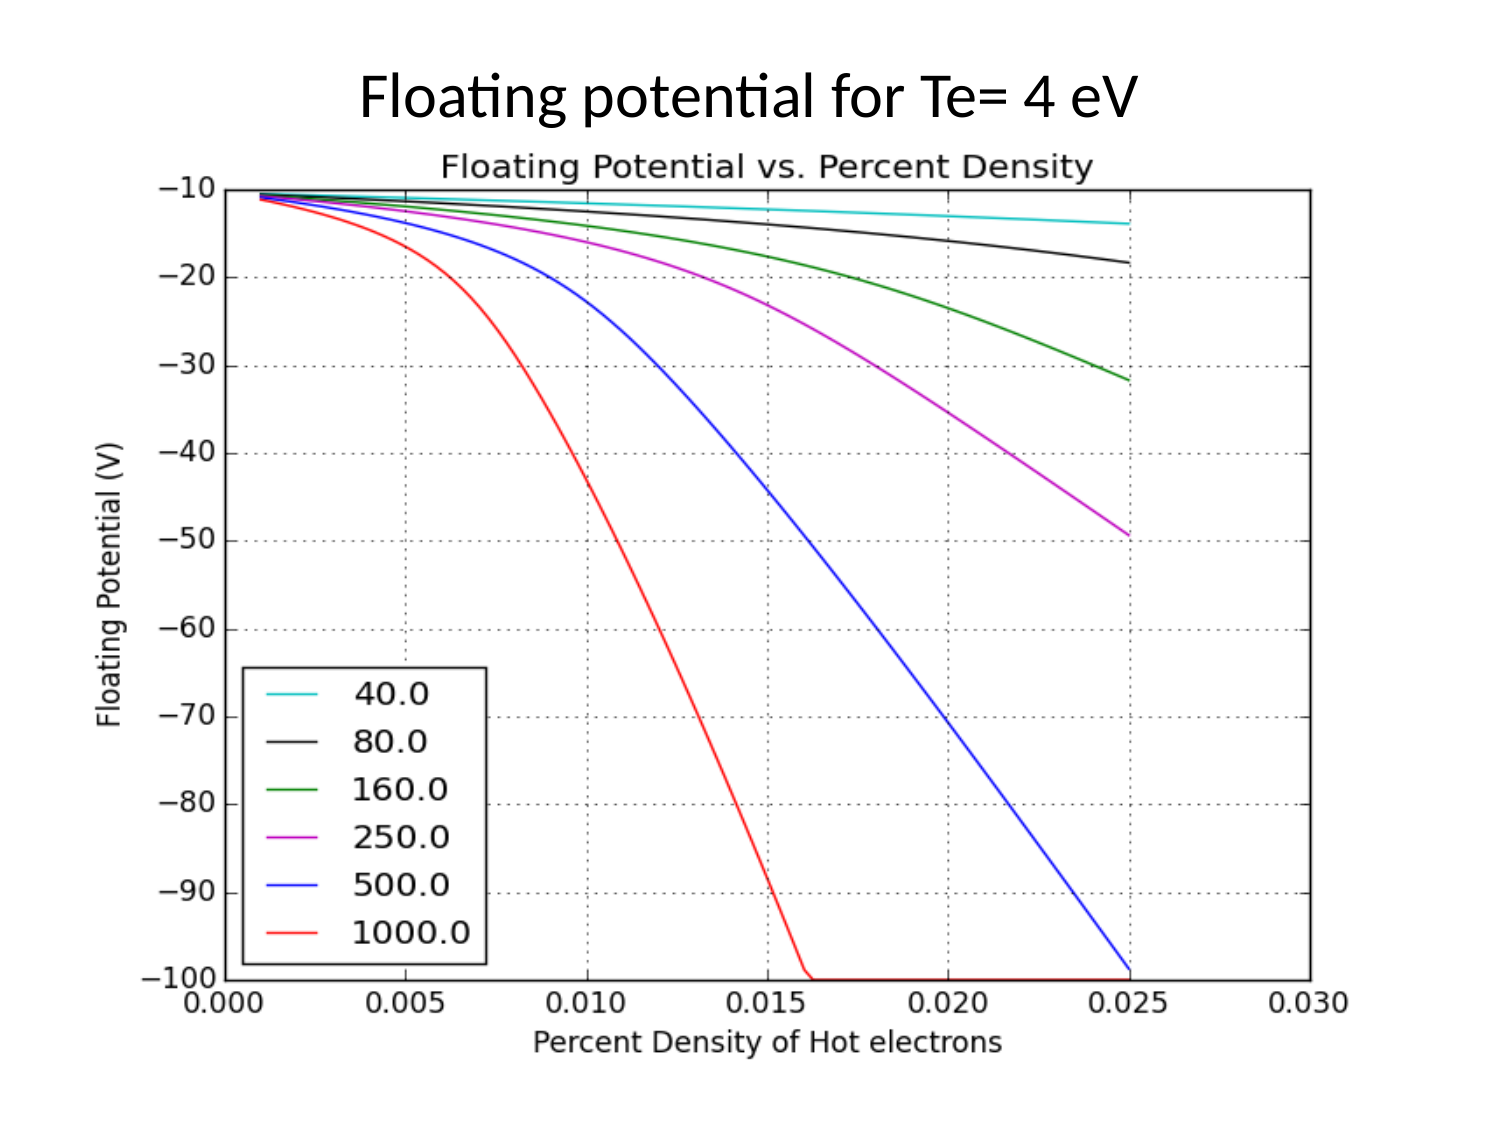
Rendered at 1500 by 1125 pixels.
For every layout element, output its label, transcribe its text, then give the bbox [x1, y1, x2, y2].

text_box Floating potential for Te= 4 eV [74, 45, 1425, 89]
picture [49, 91, 1451, 1079]
